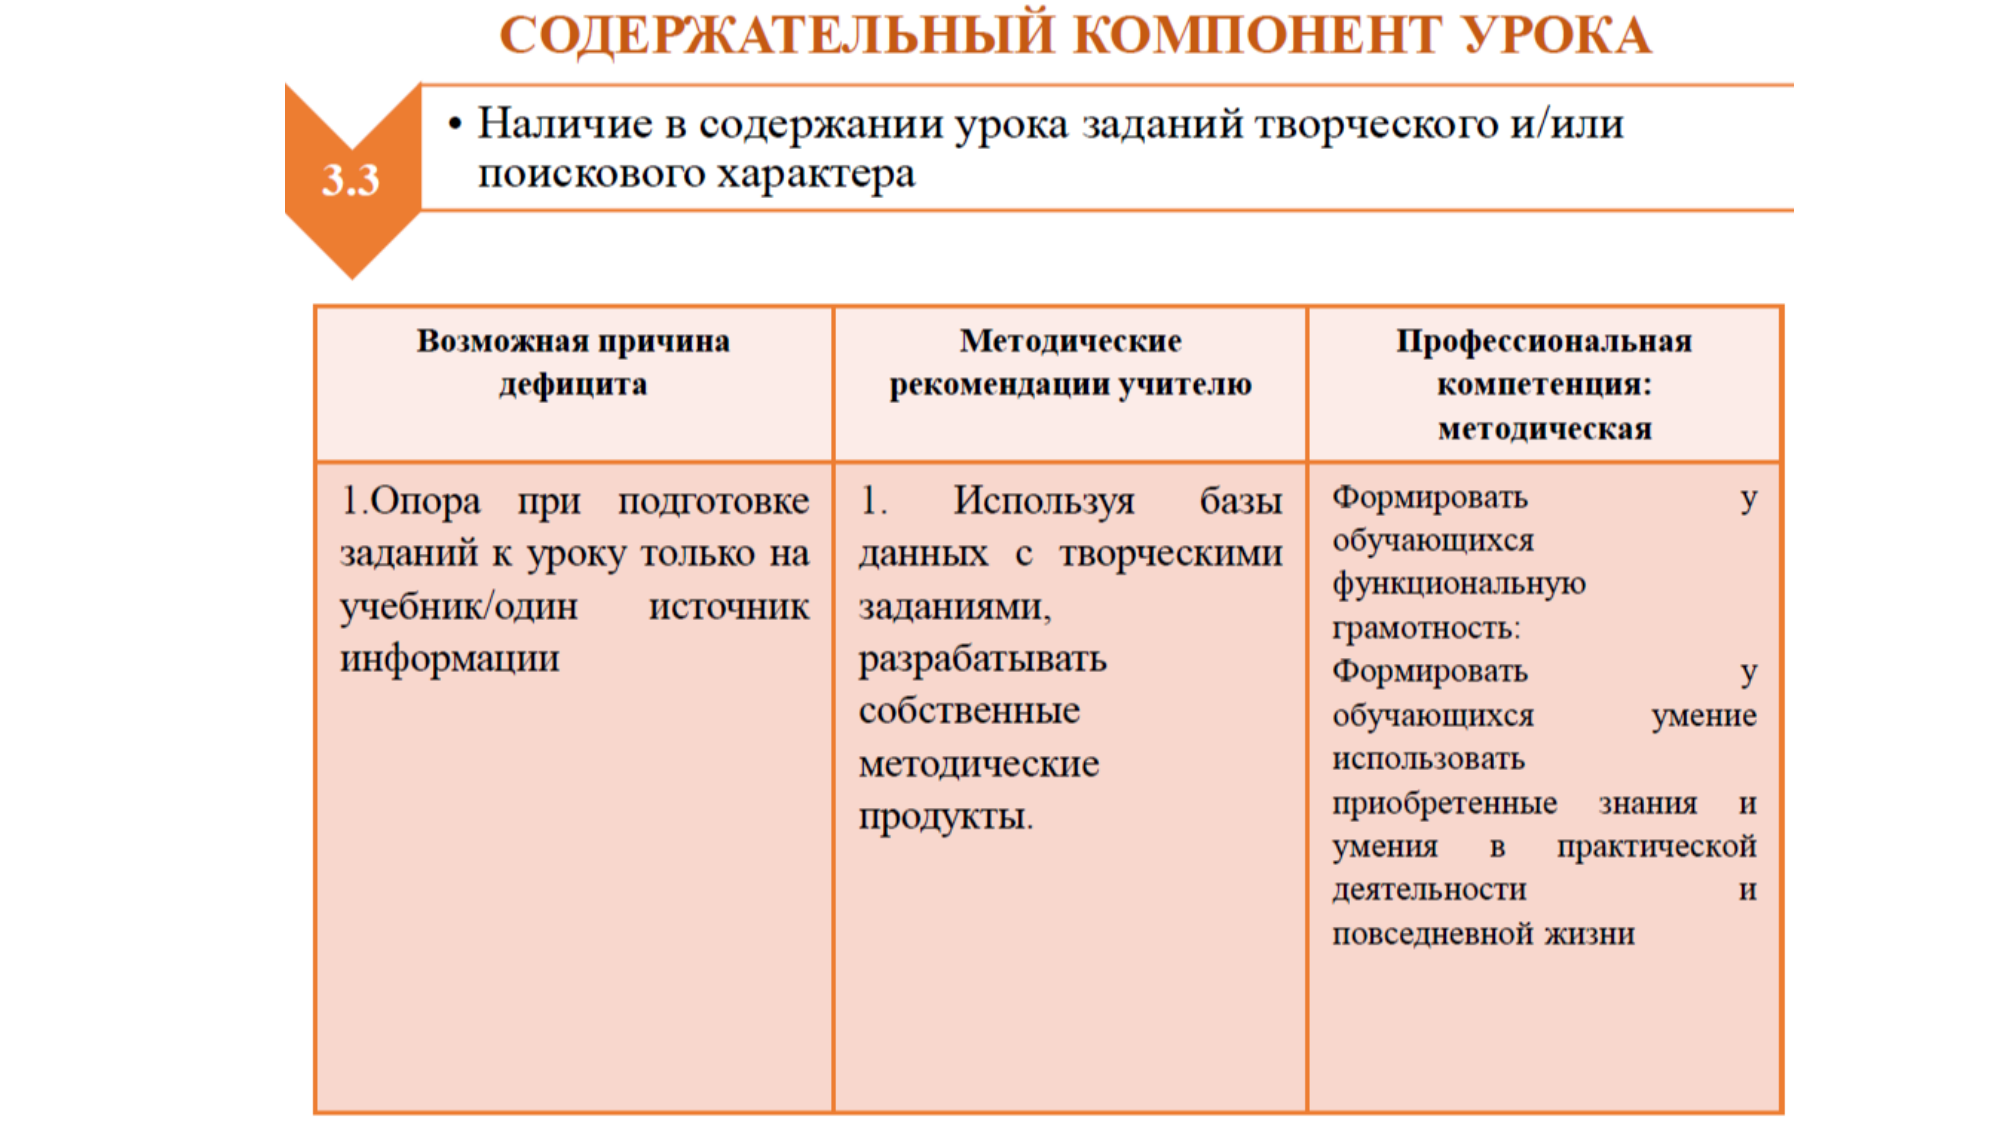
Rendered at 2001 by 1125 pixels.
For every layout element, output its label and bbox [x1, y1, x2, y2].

picture [285, 0, 1794, 1125]
